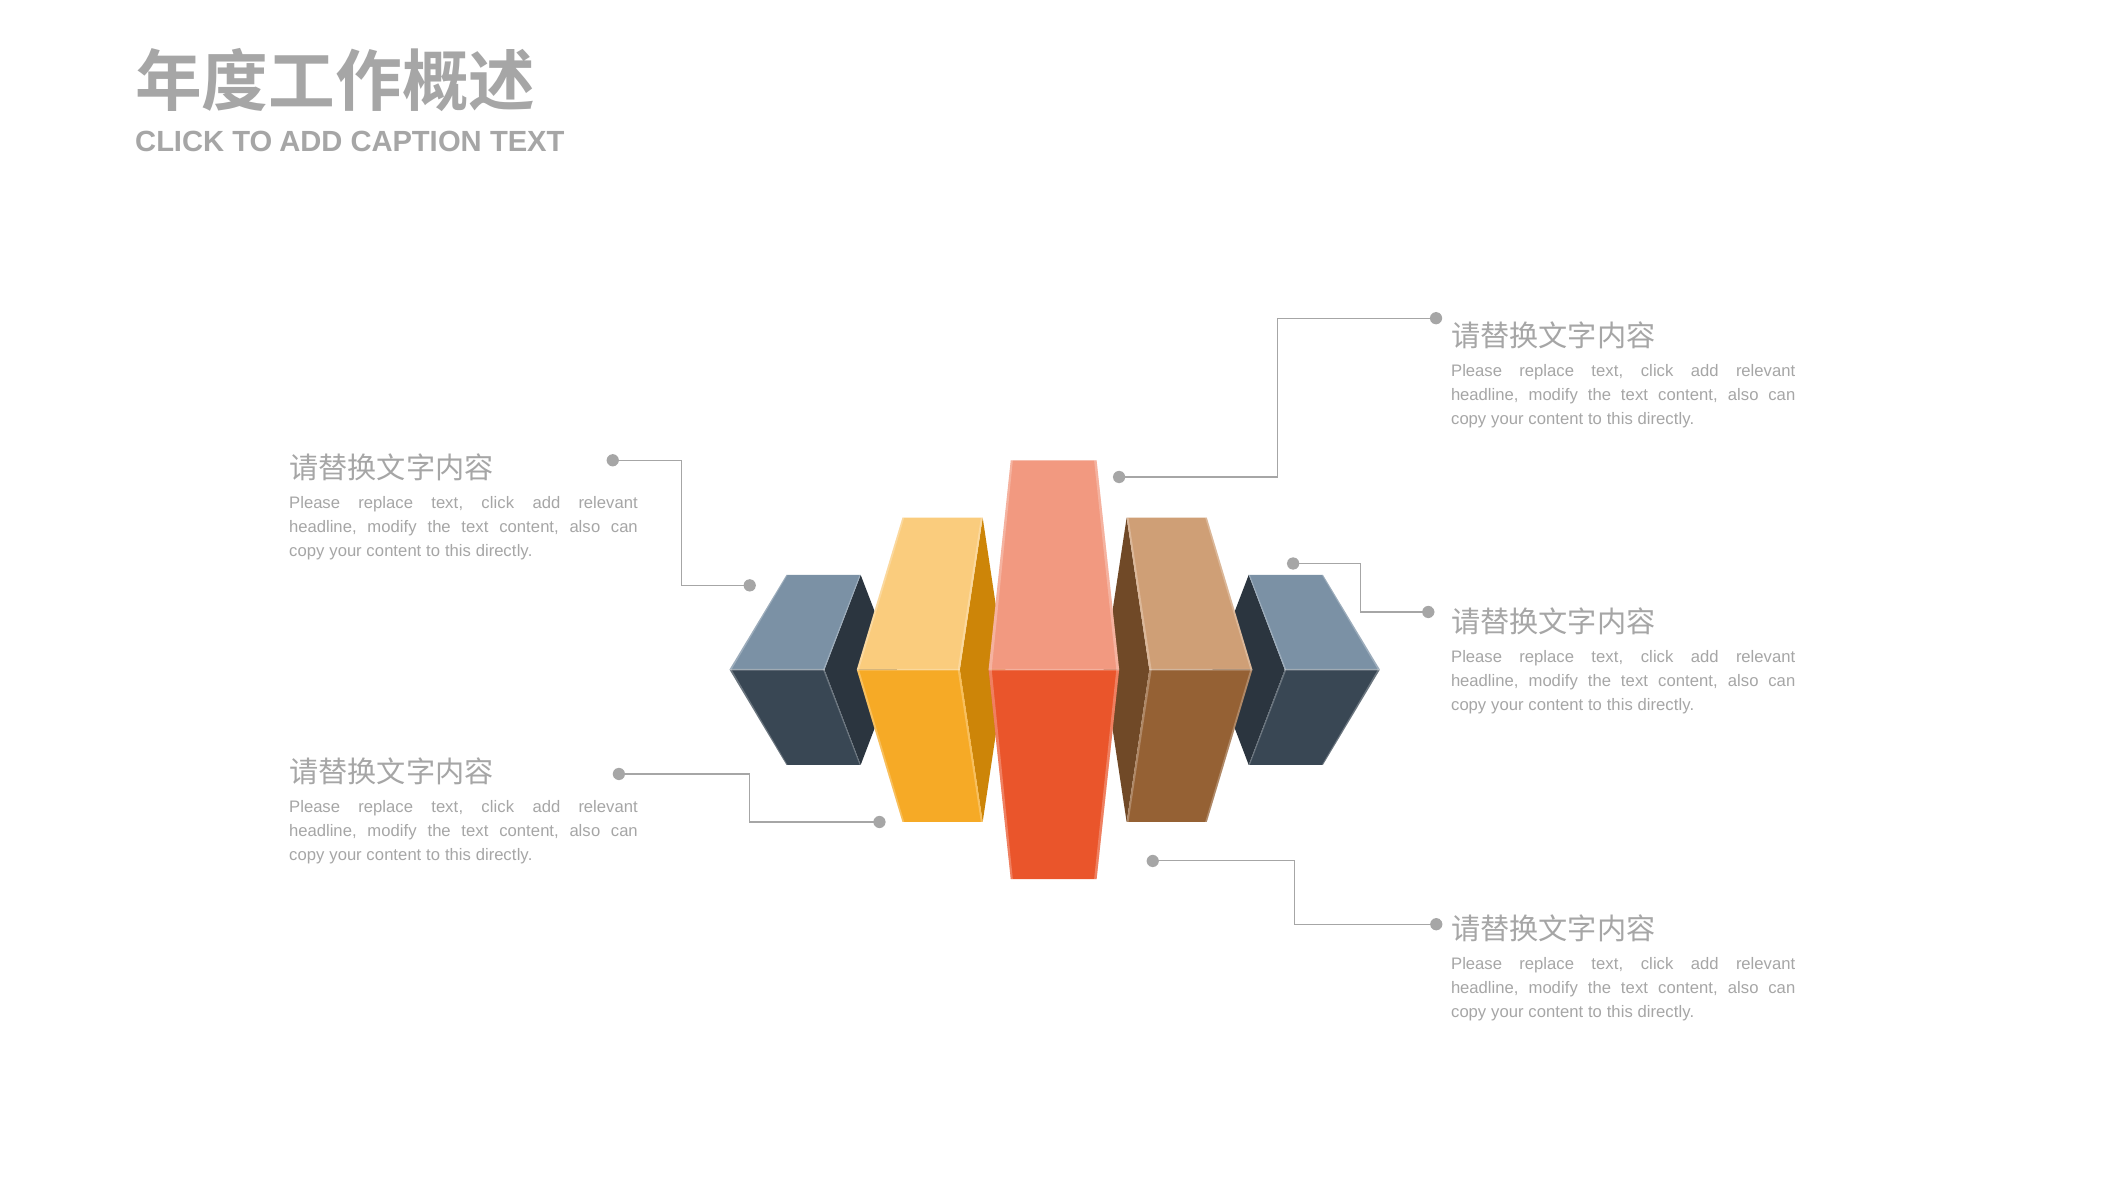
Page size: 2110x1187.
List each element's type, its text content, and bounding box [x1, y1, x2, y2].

text_box Please replace text, click add relevant headline, modify the text content, also can copy your content to this directly. [1436, 634, 1811, 722]
text_box 年度工作概述 [135, 38, 596, 119]
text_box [1152, 860, 1437, 923]
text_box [1119, 318, 1437, 477]
text_box 请替换文字内容 [1436, 895, 1682, 953]
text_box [729, 460, 1380, 880]
text_box 请替换文字内容 [1436, 588, 1682, 646]
text_box Please replace text, click add relevant headline, modify the text content, also can copy your content to this directly. [1436, 941, 1811, 1029]
text_box 请替换文字内容 [274, 434, 523, 492]
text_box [618, 774, 880, 823]
text_box 请替换文字内容 [274, 739, 523, 796]
text_box Please replace text, click add relevant headline, modify the text content, also can copy your content to this directly. [274, 785, 654, 872]
text_box 请替换文字内容 [1436, 302, 1682, 360]
text_box Please replace text, click add relevant headline, modify the text content, also can copy your content to this directly. [274, 480, 612, 567]
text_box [612, 460, 750, 586]
text_box CLICK TO ADD CAPTION TEXT [135, 122, 596, 158]
text_box Please replace text, click add relevant headline, modify the text content, also can copy your content to this directly. [1437, 348, 1811, 436]
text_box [1293, 563, 1429, 613]
